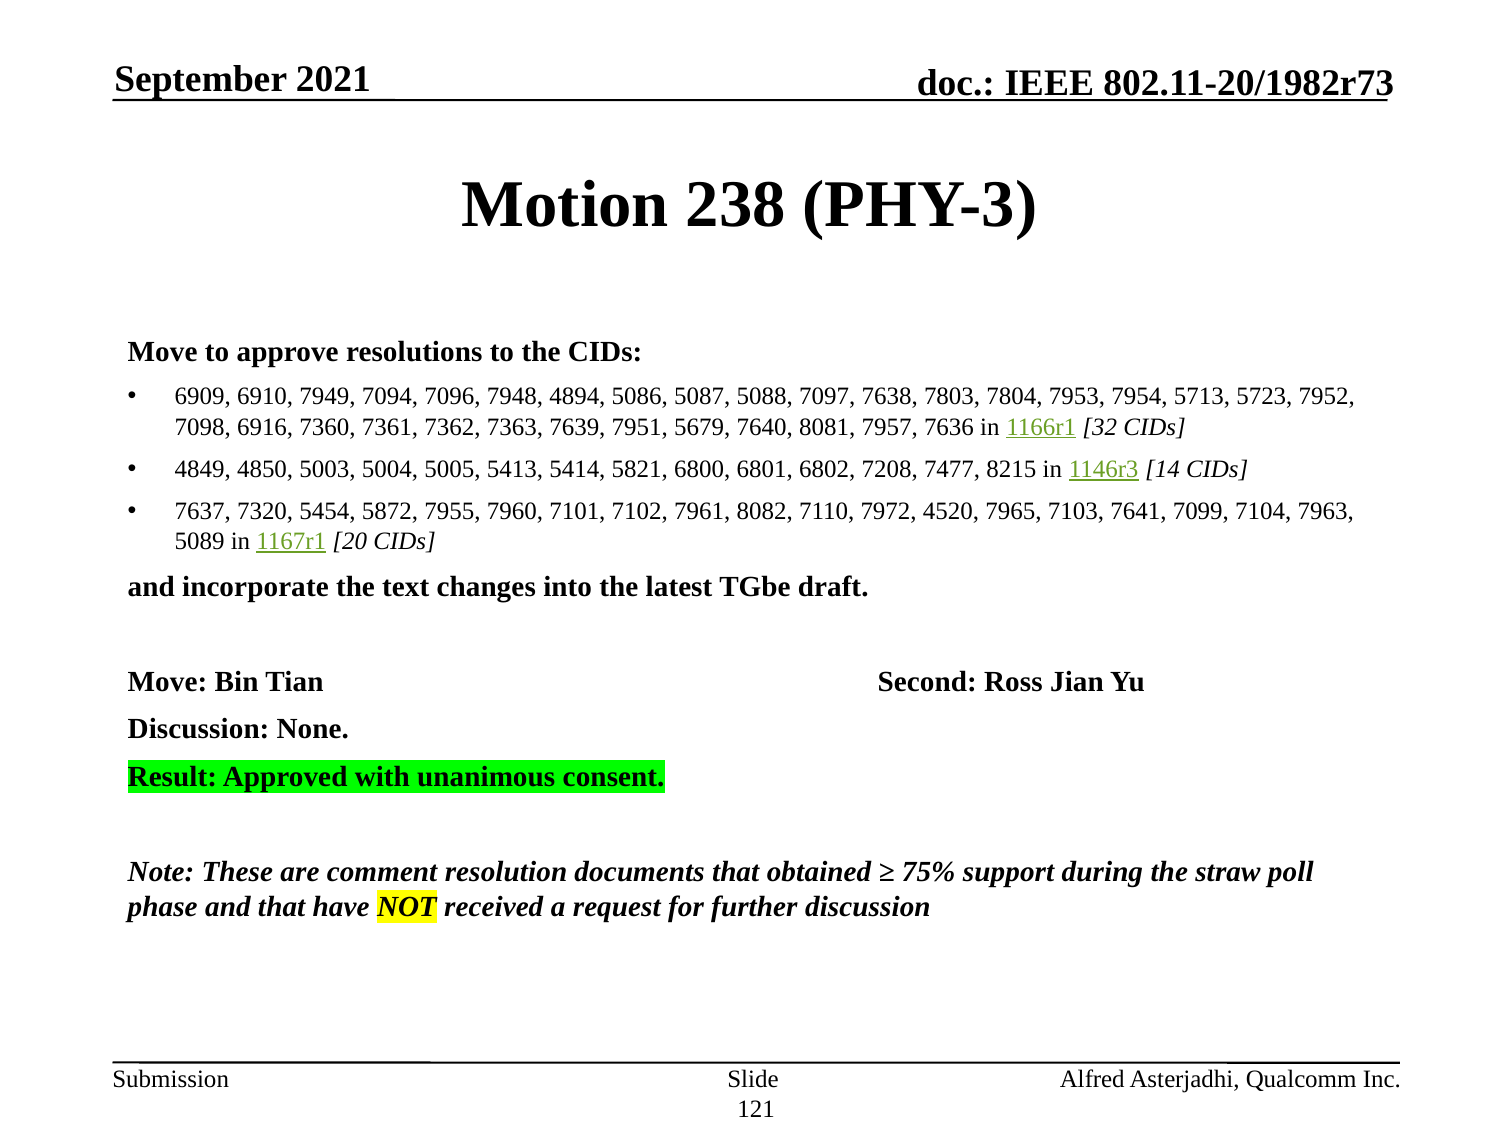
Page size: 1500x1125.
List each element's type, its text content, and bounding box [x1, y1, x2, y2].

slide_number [114, 54, 423, 100]
footer Alfred Asterjadhi, Qualcomm Inc. [878, 1061, 1402, 1093]
list Move to approve resolutions to the CIDs: 6909, 6910, 7949, 7094, 7096, 7948, 4894, 5086, 5087, 5088, 7097, 7638, 7803, 7804, 7953, 7954, 5713, 5723, 7952, 7098, 6916, 7360, 7361, 7362, 7363, 7639, 7951, 5679, 7640, 8081, 7957, 7636 in 1166r1 [32 CIDs] 4849, 4850, 5003, 5004, 5005, 5413, 5414, 5821, 6800, 6801, 6802, 7208, 7477, 8215 in 1146r3 [14 CIDs] 7637, 7320, 5454, 5872, 7955, 7960, 7101, 7102, 7961, 8082, 7110, 7972, 4520, 7965, 7103, 7641, 7099, 7104, 7963, 5089 in 1167r1 [20 CIDs] and incorporate the text changes into the latest TGbe draft. Move: Bin Tian Second: Ross Jian Yu Discussion: None. Result: Approved with unanimous consent. Note: These are comment resolution documents that obtained ≥ 75% support during the straw poll phase and that have NOT received a request for further discussion [112, 324, 1388, 1063]
title Motion 238 (PHY-3) [112, 112, 1388, 288]
slide_number Slide 121 [712, 1061, 800, 1123]
